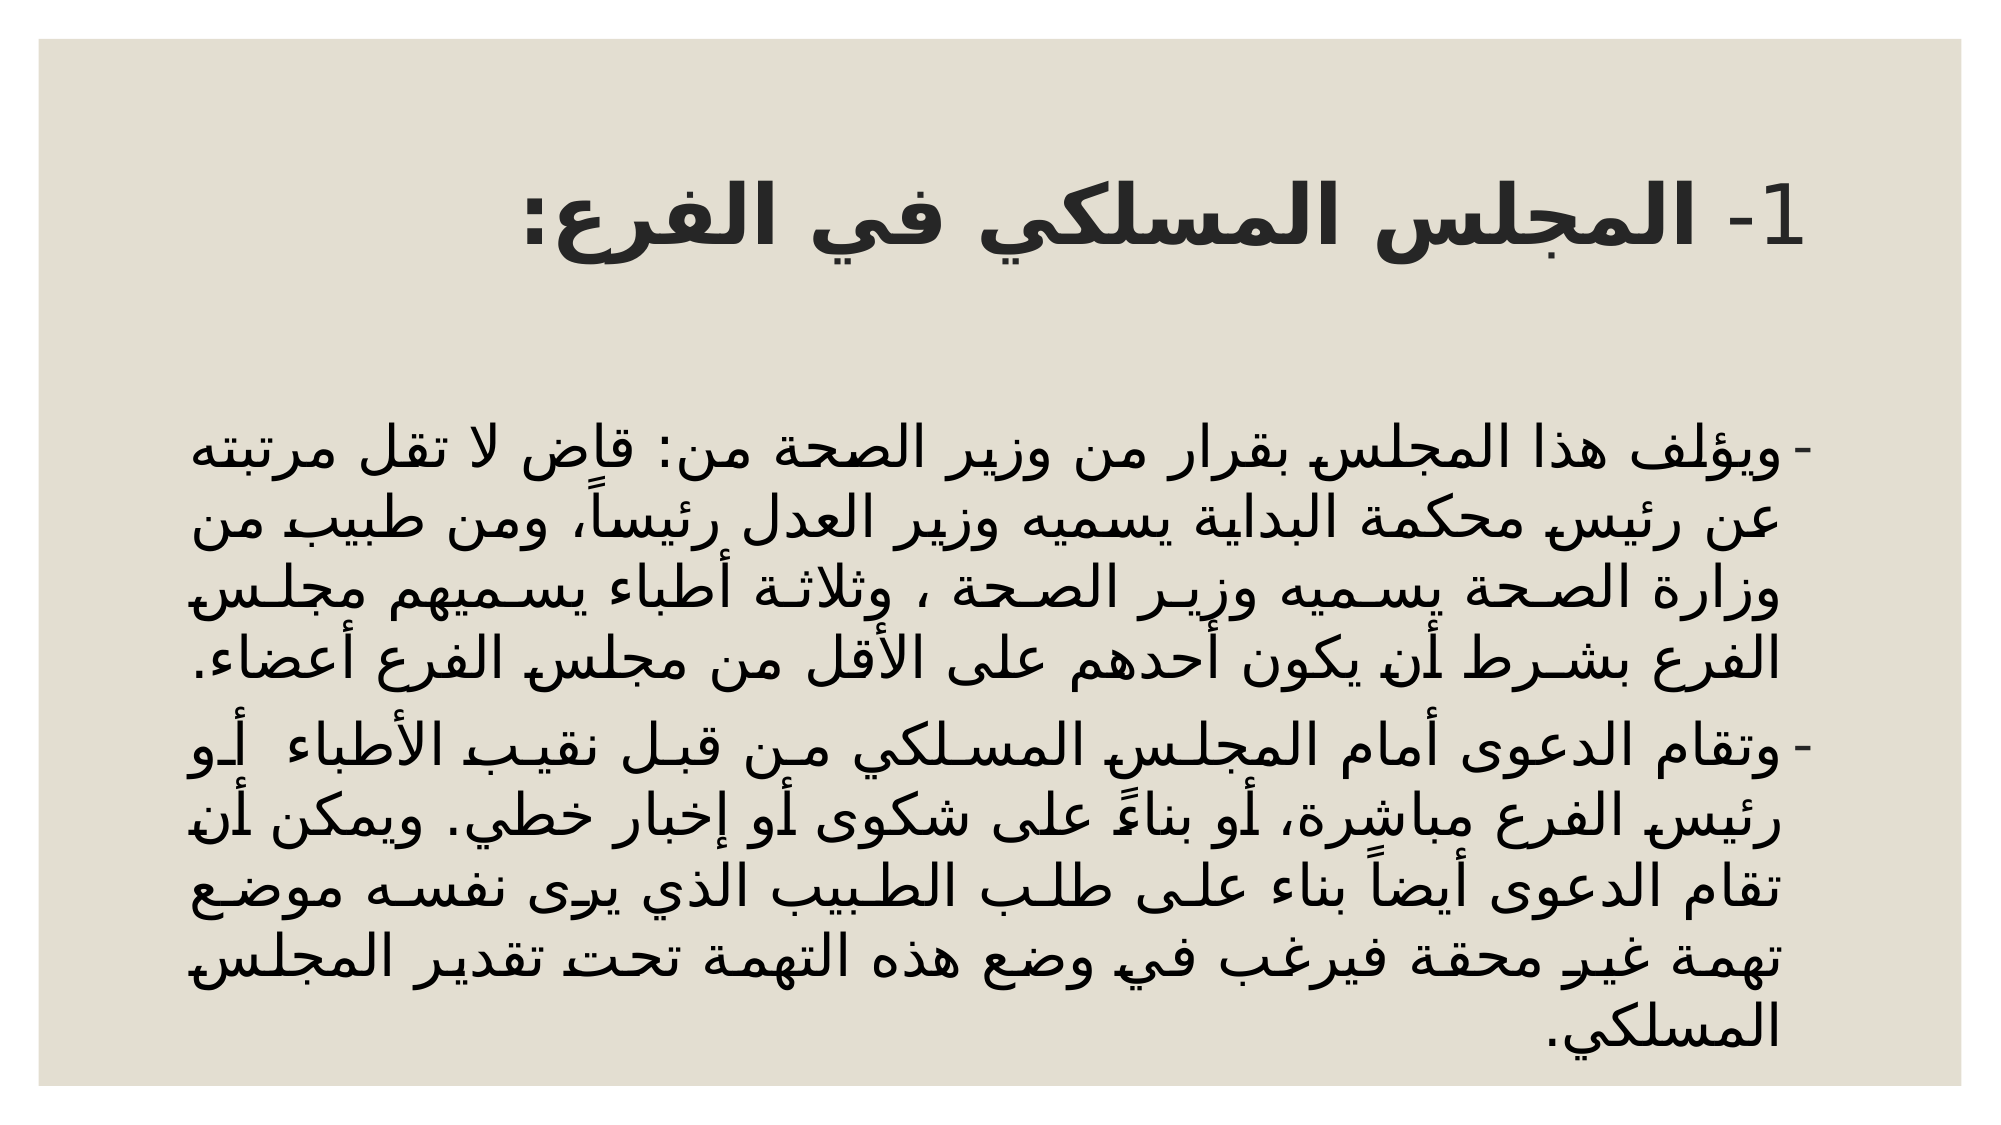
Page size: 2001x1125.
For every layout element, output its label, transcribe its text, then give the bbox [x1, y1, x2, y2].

title 1- المجلس المسلكي في الفرع: [174, 105, 1825, 331]
list ويؤلف هذا المجلس بقرار من وزير الصحة من: قاض لا تقل مرتبته عن رئيس محكمة البداية يسميه وزير العدل رئيساً، ومن طبيب من وزارة الصحة يسميه وزير الصحة ، وثلاثة أطباء يسميهم مجلس الفرع بشـرط أن يكون أحدهم على الأقل من مجلس الفرع أعضاء. وتقام الدعوى أمام المجلس المسلكي من قبل نقيب الأطباء أو رئيس الفرع مباشرة، أو بناءً على شكوى أو إخبار خطي. ويمكن أن تقام الدعوى أيضاً بناء على طلب الطبيب الذي يرى نفسه موضع تهمة غير محقة فيرغب في وضع هذه التهمة تحت تقدير المجلس المسلكي. [174, 345, 1825, 1085]
